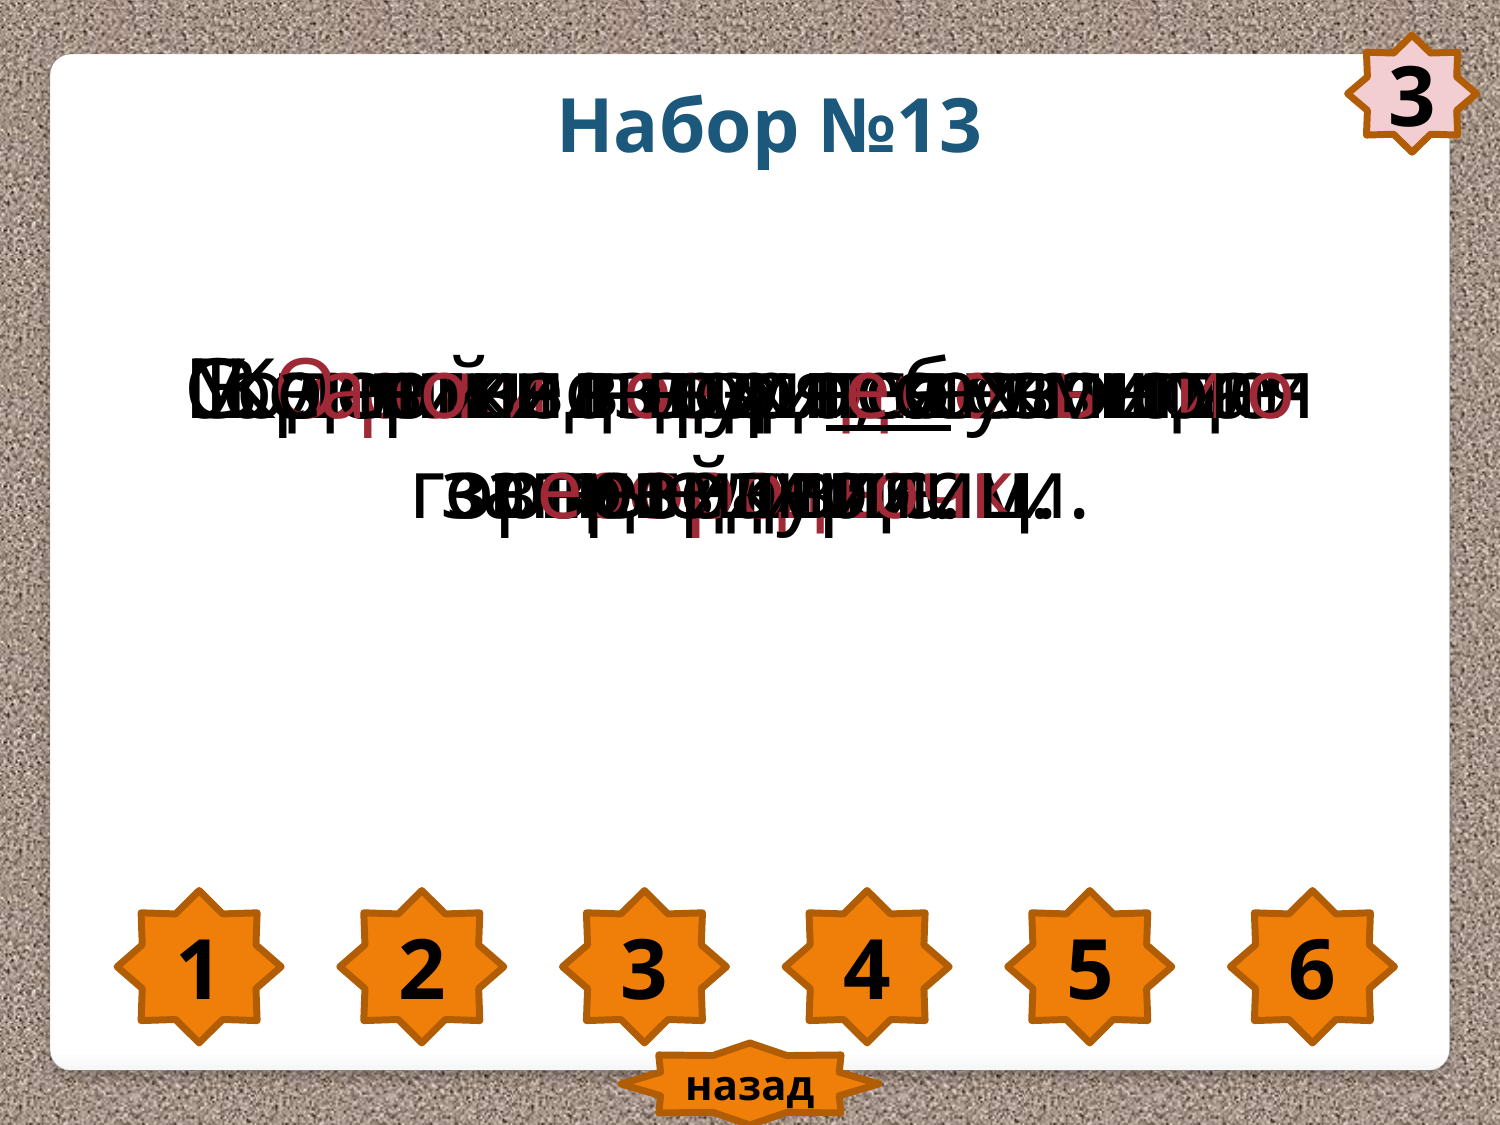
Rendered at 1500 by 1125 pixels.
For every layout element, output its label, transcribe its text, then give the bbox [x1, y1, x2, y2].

text_box 5 [1004, 887, 1176, 1047]
text_box 6 [1226, 887, 1398, 1047]
text_box 1 [113, 887, 285, 1047]
text_box назад [617, 1039, 883, 1125]
text_box В заповедных лесах много зверей и птиц. [163, 328, 1336, 543]
picture [0, 0, 1500, 1125]
text_box 4 [781, 887, 953, 1047]
text_box 3 [558, 887, 730, 1047]
text_box Набор №13 [541, 70, 998, 176]
text_box 2 [336, 887, 508, 1047]
text_box 3 [1344, 31, 1481, 156]
